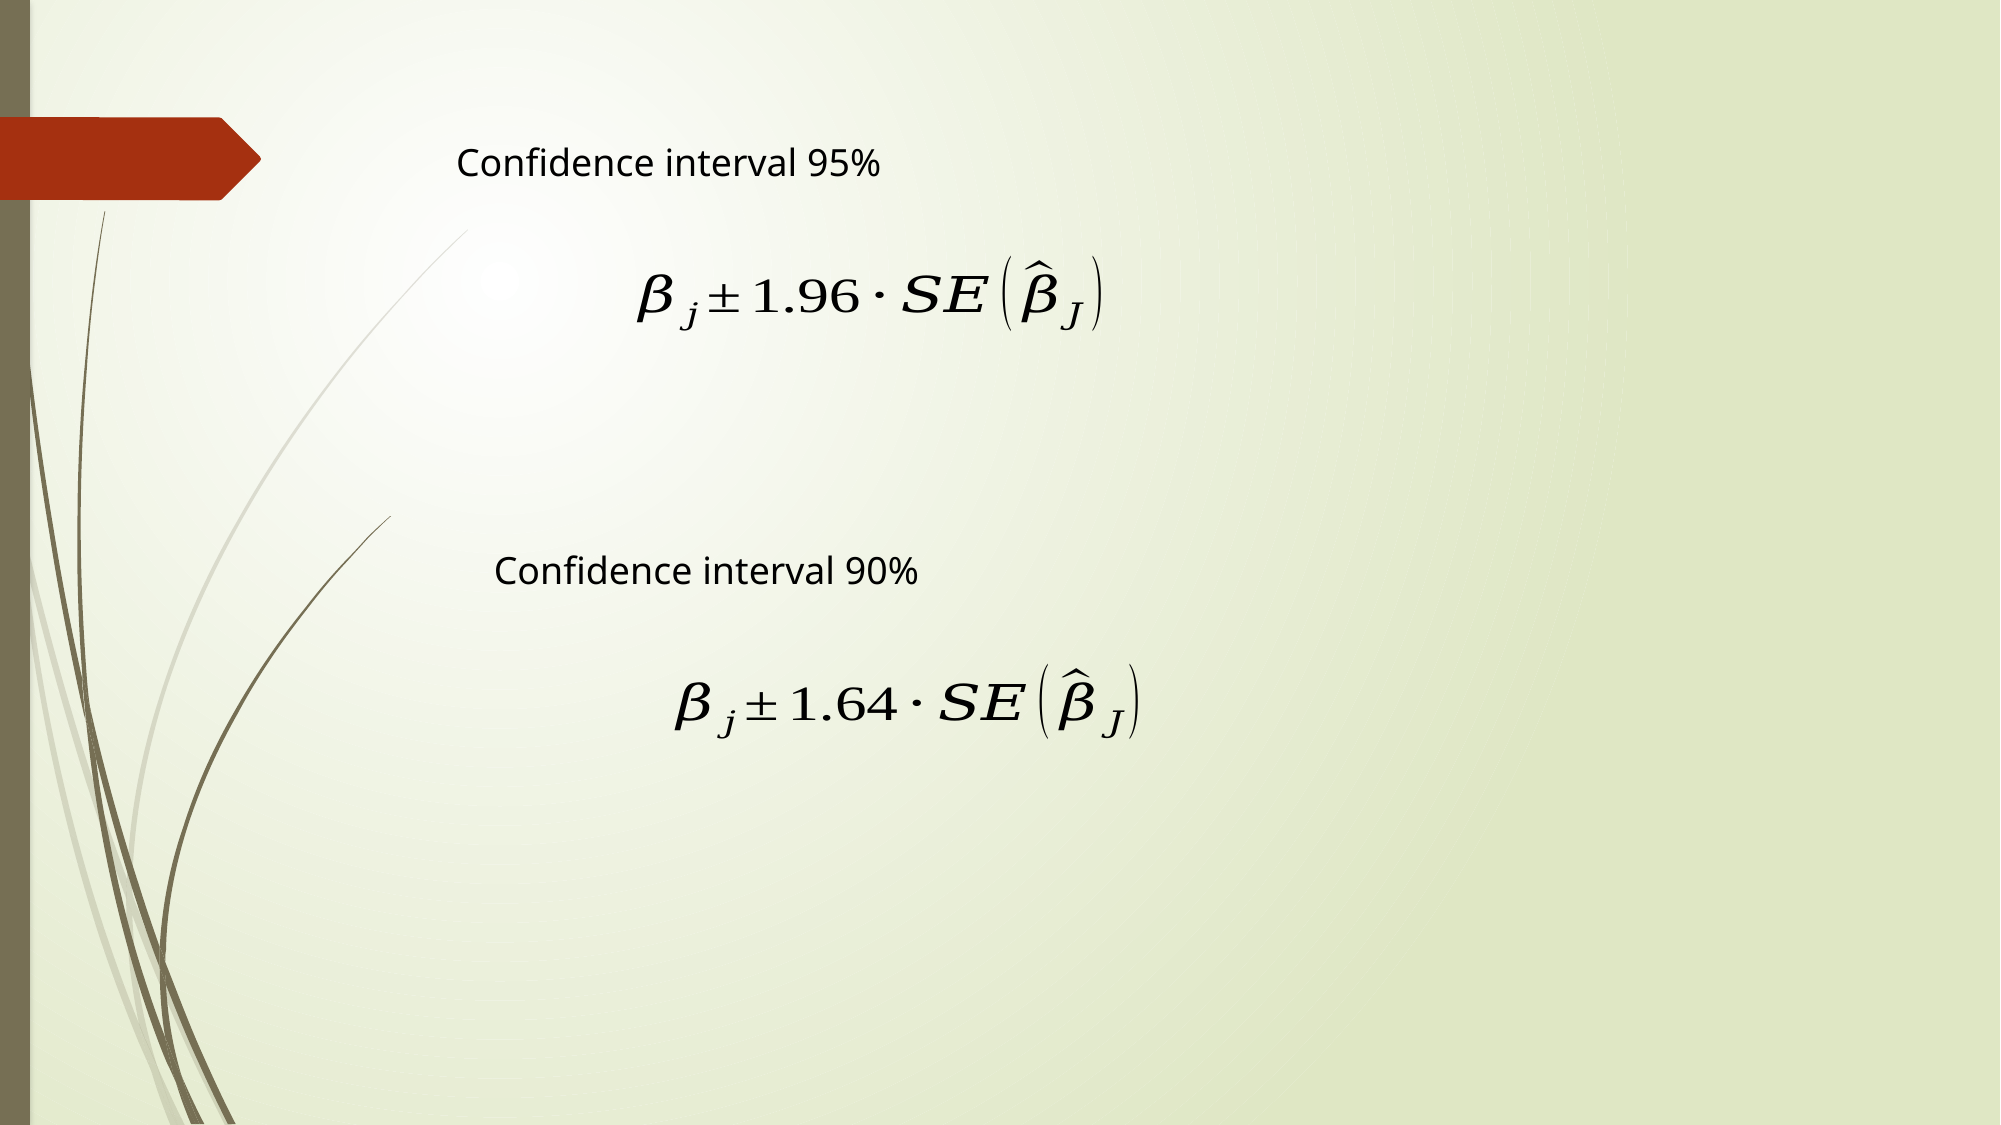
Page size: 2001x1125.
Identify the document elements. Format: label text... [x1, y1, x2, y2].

text_box Confidence interval 95% [441, 131, 897, 192]
text_box Confidence interval 90% [478, 539, 935, 599]
